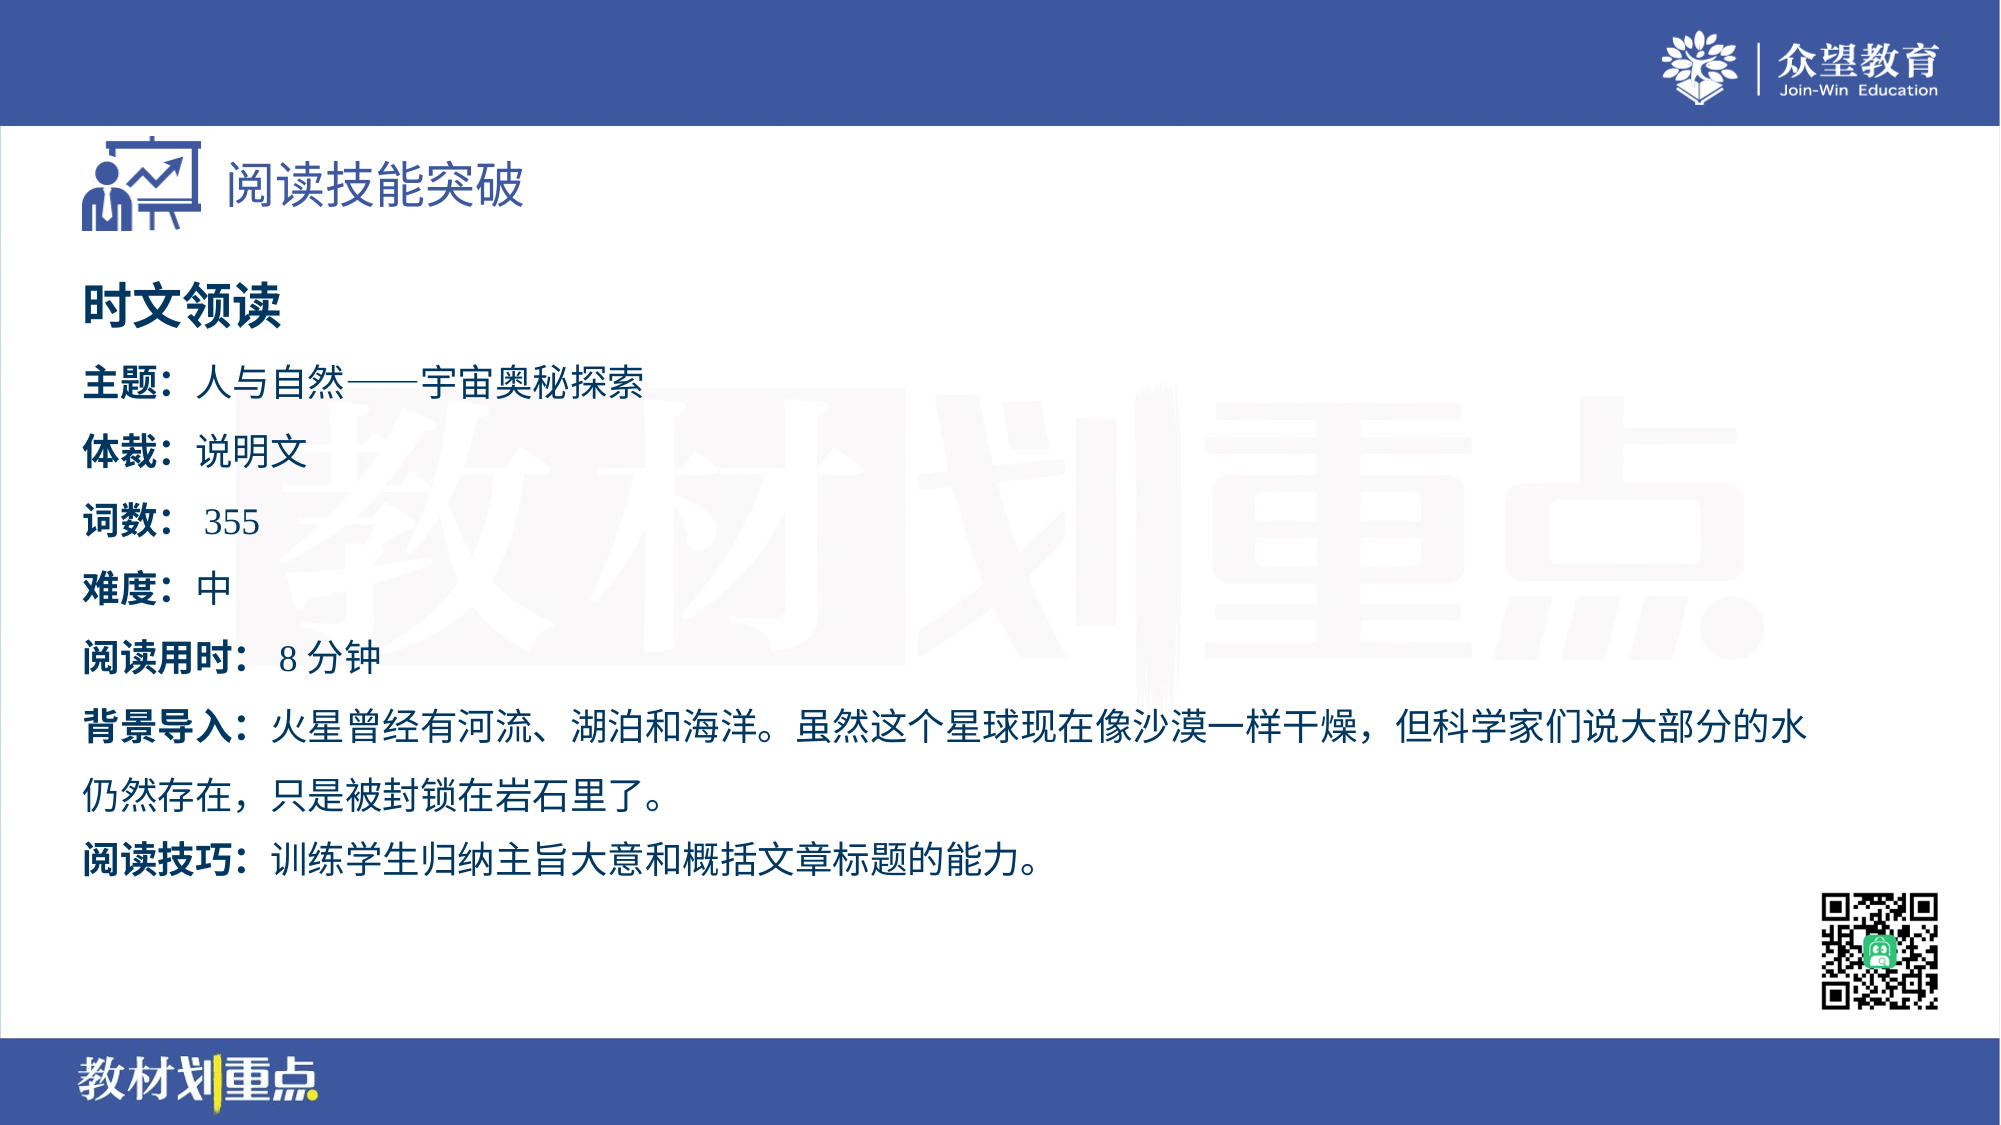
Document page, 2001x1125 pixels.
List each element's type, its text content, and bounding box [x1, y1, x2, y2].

text_box 主题：人与自然——宇宙奥秘探索 体裁：说明文 词数：355 难度：中 阅读用时：8分钟 背景导入：火星曾经有河流、湖泊和海洋。虽然这个星球现在像沙漠一样干燥，但科学家们说大部分的水 仍然存在，只是被封锁在岩石里了。 阅读技巧：训练学生归纳主旨大意和概括文章标题的能力。 [82, 335, 1817, 875]
picture [0, 0, 2000, 1125]
text_box 时文领读 [82, 247, 1817, 335]
